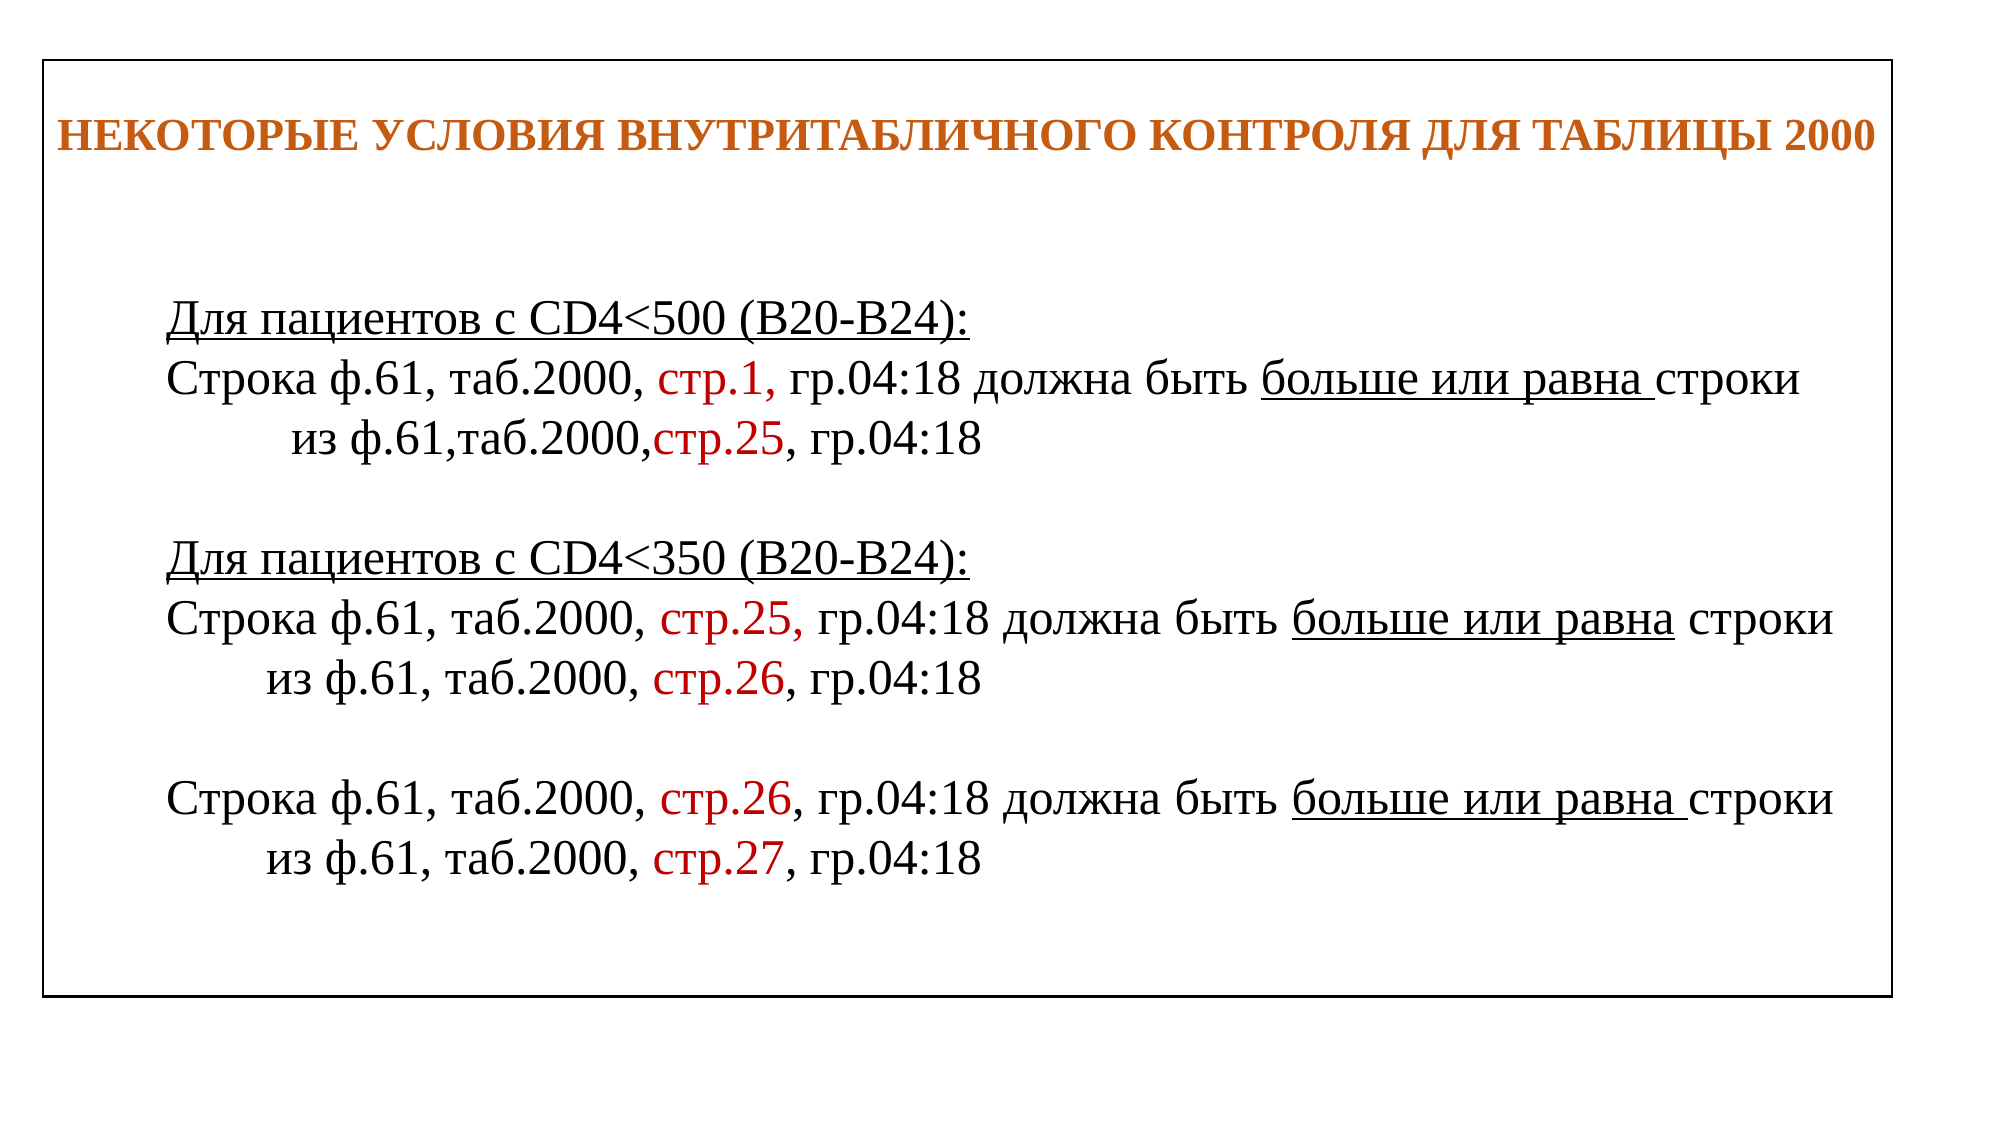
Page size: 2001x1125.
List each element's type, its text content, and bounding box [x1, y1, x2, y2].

text_box Для пациентов с CD4<500 (В20-В24): Строка ф.61, таб.2000, стр.1, гр.04:18 должна быть больше или равна строки из ф.61,таб.2000,стр.25, гр.04:18 Для пациентов с CD4<350 (В20-В24): Строка ф.61, таб.2000, стр.25, гр.04:18 должна быть больше или равна строки из ф.61, таб.2000, стр.26, гр.04:18 Строка ф.61, таб.2000, стр.26, гр.04:18 должна быть больше или равна строки из ф.61, таб.2000, стр.27, гр.04:18 [151, 277, 1849, 892]
text_box [42, 206, 1893, 998]
title НЕКОТОРЫЕ УСЛОВИЯ ВНУТРИТАБЛИЧНОГО КОНТРОЛЯ ДЛЯ ТАБЛИЦЫ 2000 [42, 59, 1987, 206]
